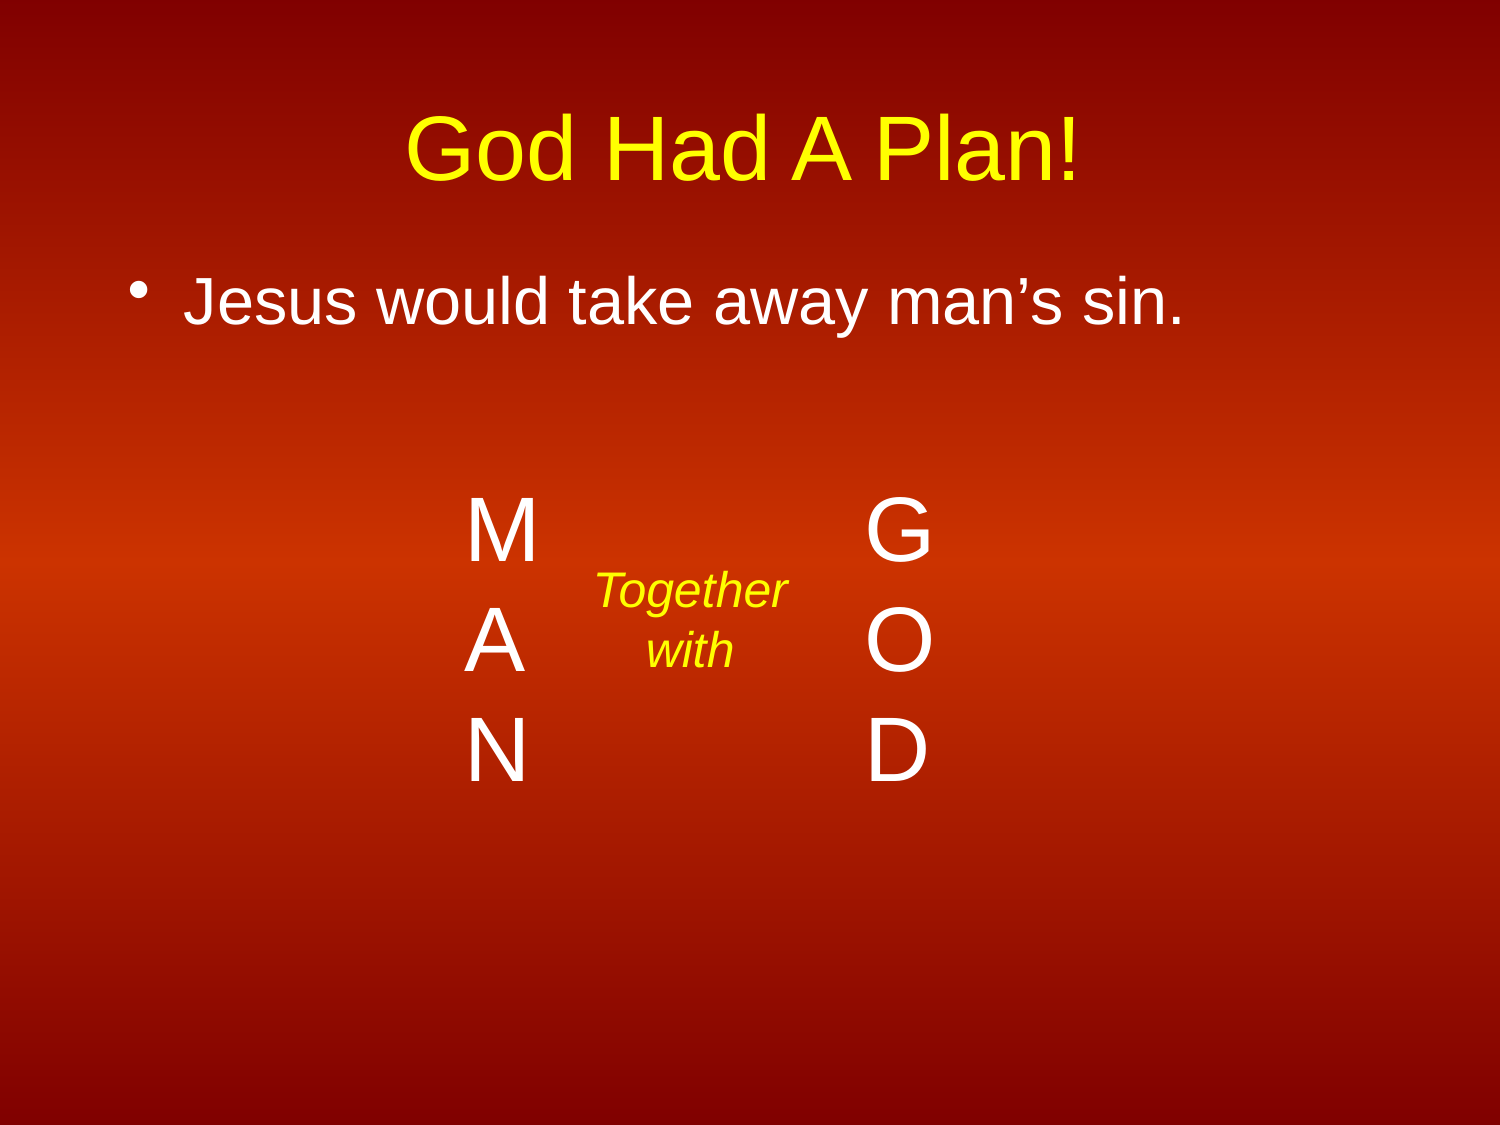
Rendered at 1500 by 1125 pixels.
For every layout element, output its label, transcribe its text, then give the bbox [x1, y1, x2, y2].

text_box Together with [577, 549, 803, 685]
list Jesus would take away man’s sin. [112, 249, 1450, 338]
text_box G O D [849, 462, 972, 808]
title God Had A Plan! [50, 50, 1438, 238]
text_box M A N [450, 462, 572, 808]
